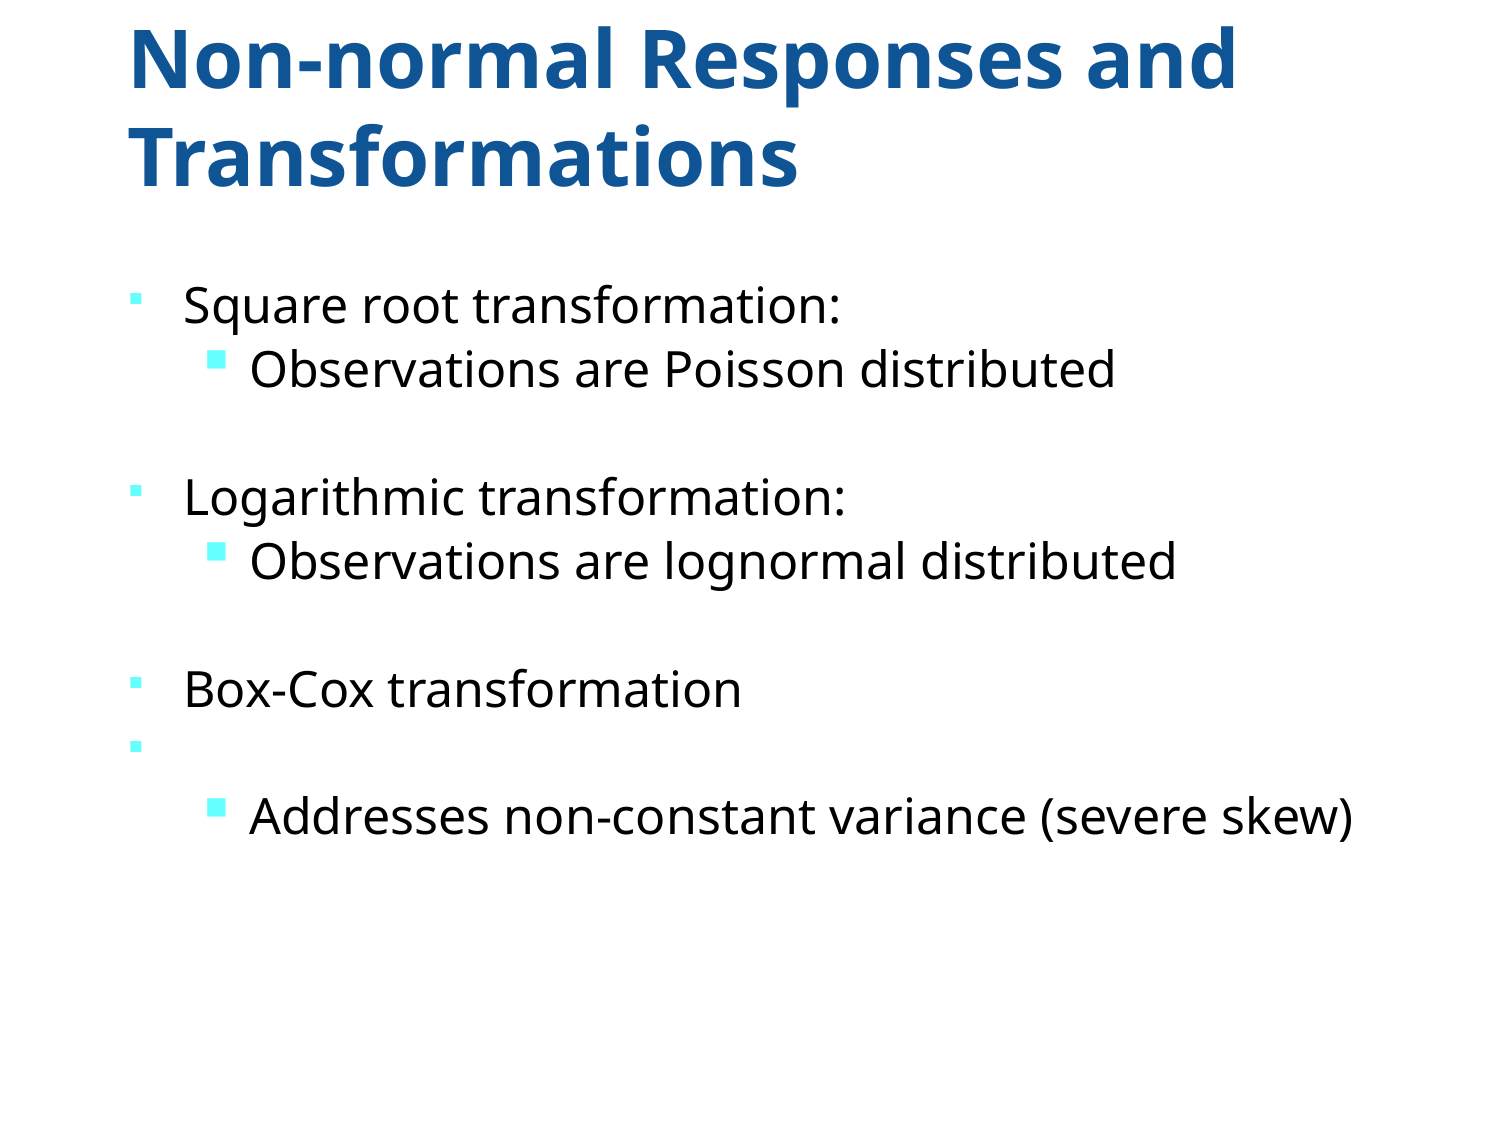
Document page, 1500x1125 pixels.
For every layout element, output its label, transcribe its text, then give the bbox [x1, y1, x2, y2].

text_box Non-normal Responses and Transformations [112, 0, 1388, 159]
